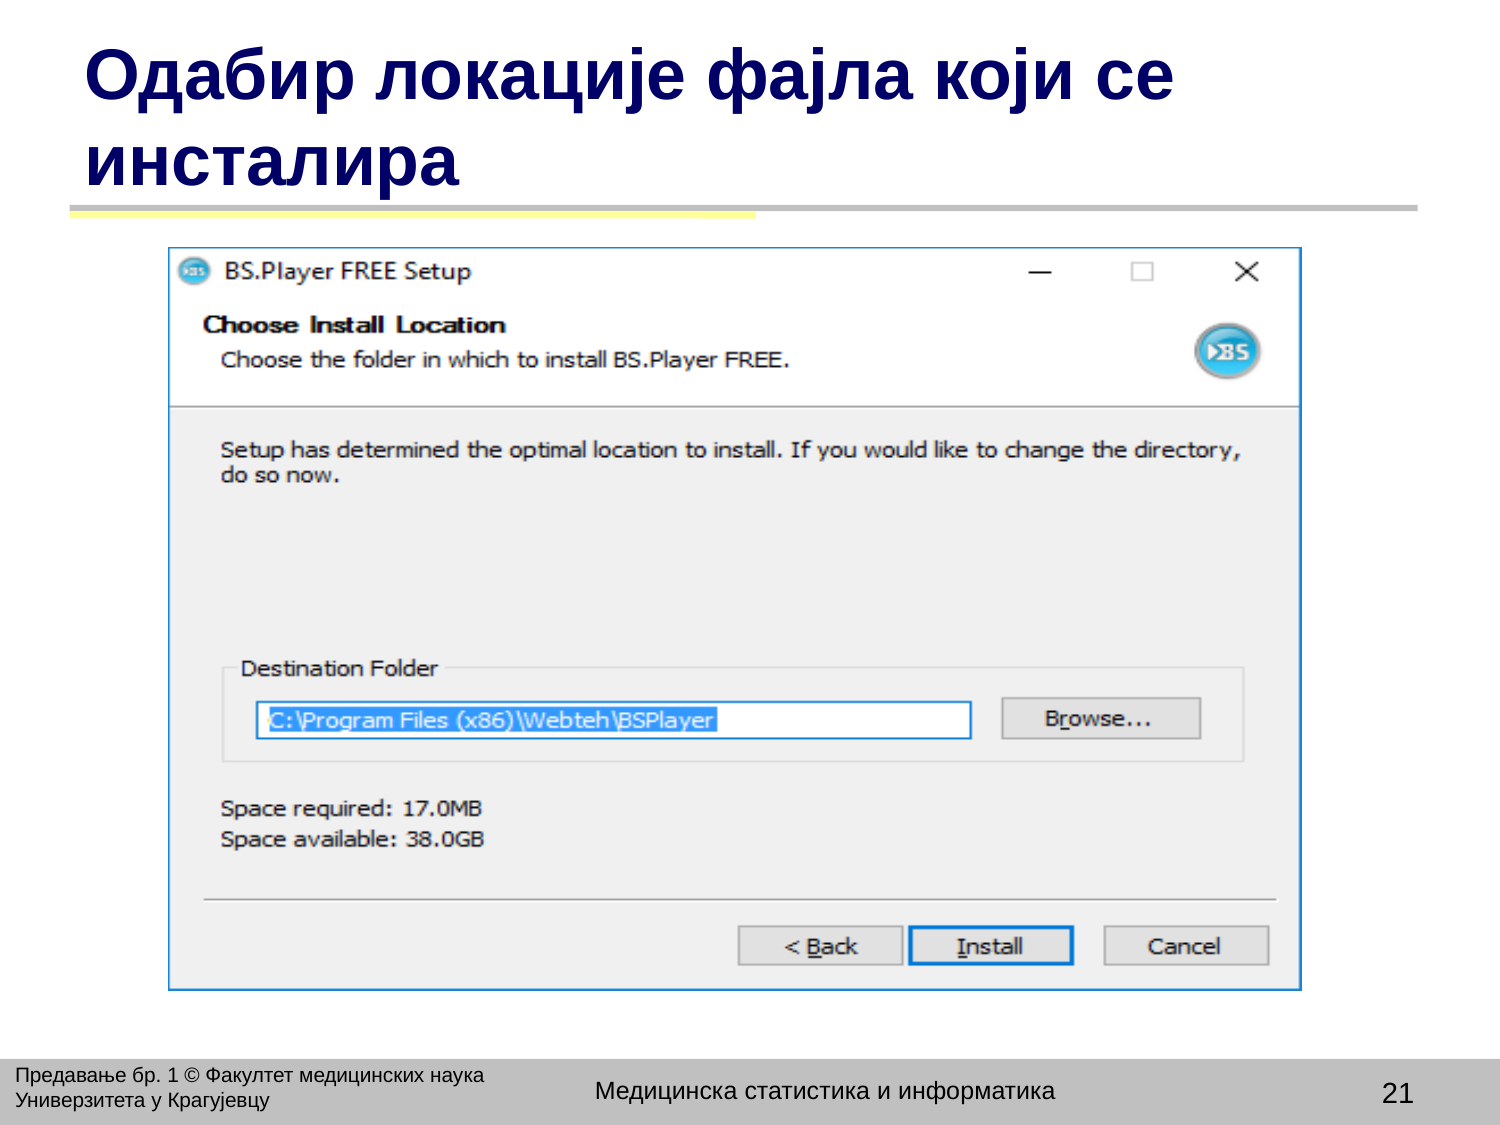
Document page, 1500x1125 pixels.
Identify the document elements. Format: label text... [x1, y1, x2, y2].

title Одабир локације фајла који се инсталира [69, 19, 1426, 208]
slide_number 21 [1161, 1066, 1430, 1125]
footer Медицинска статистика и информатика [512, 1066, 1140, 1125]
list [167, 247, 1302, 991]
slide_number Предавање бр. 1 © Факултет медицинских наука Универзитета у Крагујевцу [0, 1053, 624, 1108]
